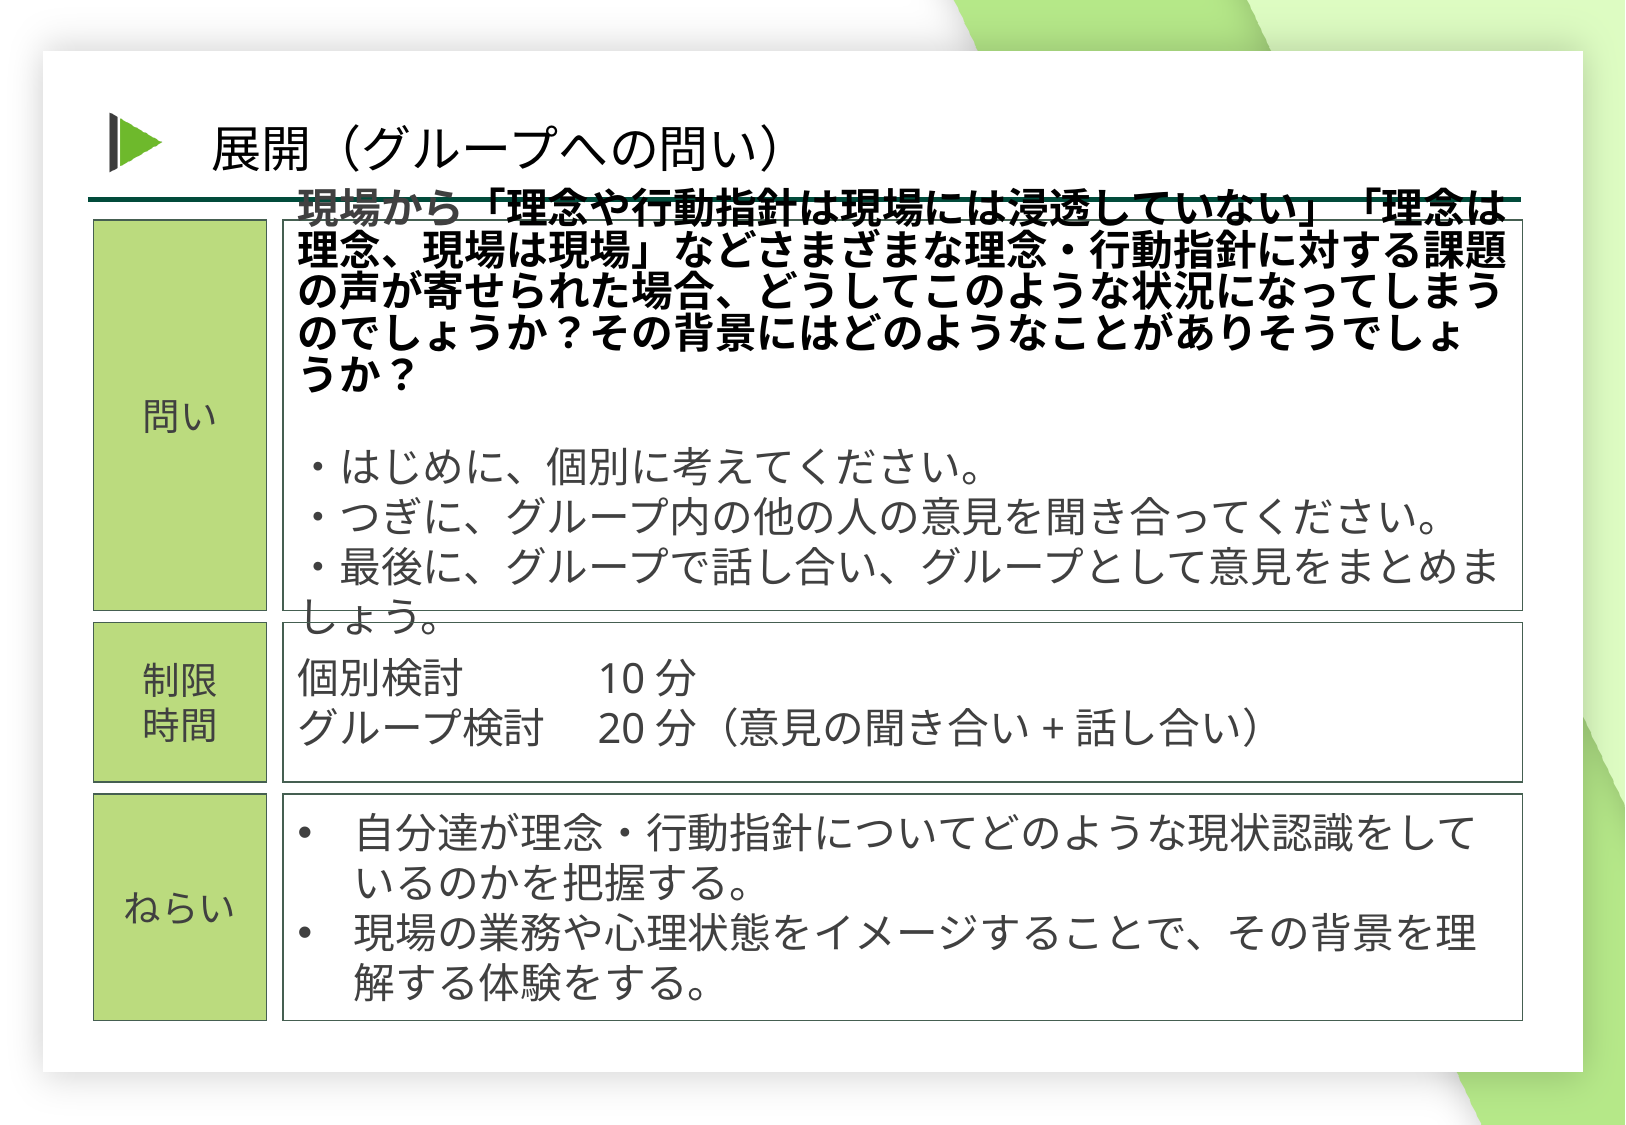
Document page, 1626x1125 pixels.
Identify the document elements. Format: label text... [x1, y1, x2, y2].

picture [0, 0, 1625, 1125]
text_box 制限 時間 [93, 621, 267, 783]
text_box 自分達が理念・行動指針についてどのような現状認識をしているのかを把握する。 現場の業務や心理状態をイメージすることで、その背景を理解する体験をする。 [282, 793, 1524, 1021]
text_box ねらい [93, 793, 267, 1021]
text_box 個別検討 10分 グループ検討 20分（意見の聞き合い+話し合い） [282, 621, 1524, 783]
text_box 現場から「理念や行動指針は現場には浸透していない」「理念は理念、現場は現場」などさまざまな理念・行動指針に対する課題の声が寄せられた場合、どうしてこのような状況になってしまうのでしょうか？その背景にはどのようなことがありそうでしょうか？ ・はじめに、個別に考えてください。 ・つぎに、グループ内の他の人の意見を聞き合ってください。 ・最後に、グループで話し合い、グループとして意見をまとめましょう。 [282, 219, 1524, 612]
text_box 問い [93, 219, 267, 612]
